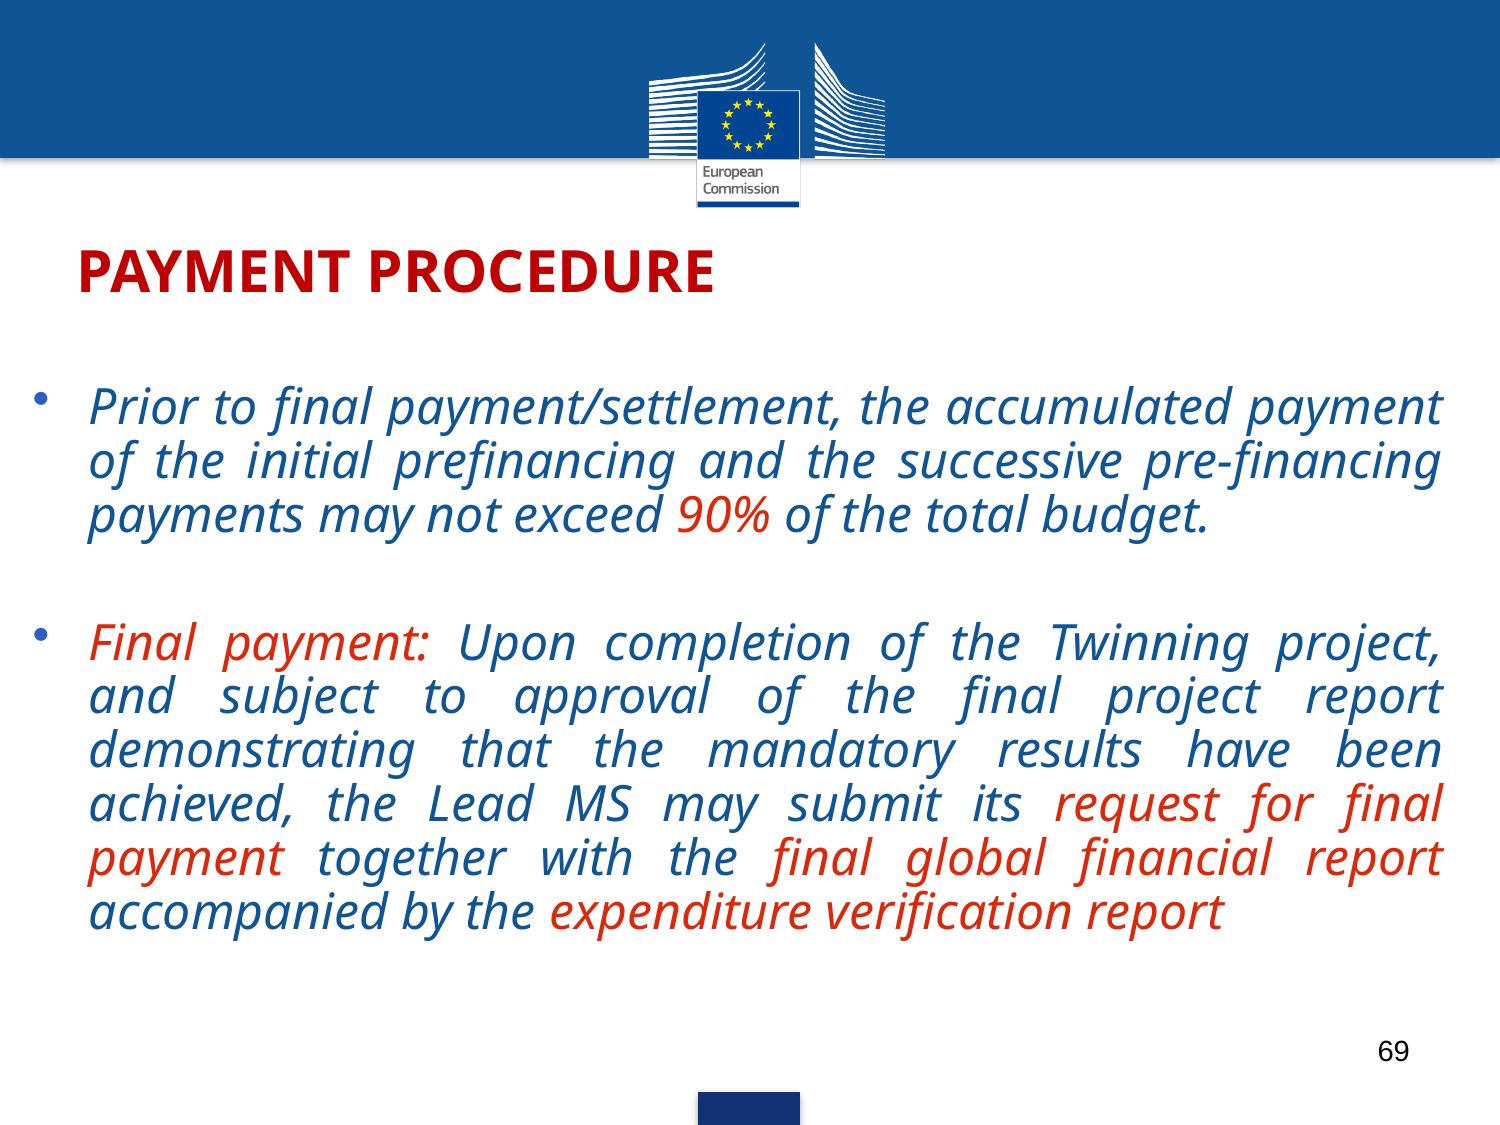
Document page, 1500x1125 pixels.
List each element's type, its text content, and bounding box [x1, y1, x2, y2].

picture [649, 42, 885, 174]
title PAYMENT PROCEDURE [2, 174, 1128, 363]
slide_number 69 [1074, 1024, 1425, 1103]
list Prior to final payment/settlement, the accumulated payment of the initial prefinancing and the successive pre-financing payments may not exceed 90% of the total budget. Final payment: Upon completion of the Twinning project, and subject to approval of the final project report demonstrating that the mandatory results have been achieved, the Lead MS may submit its request for final payment together with the final global financial report accompanied by the expenditure verification report [17, 373, 1459, 1083]
